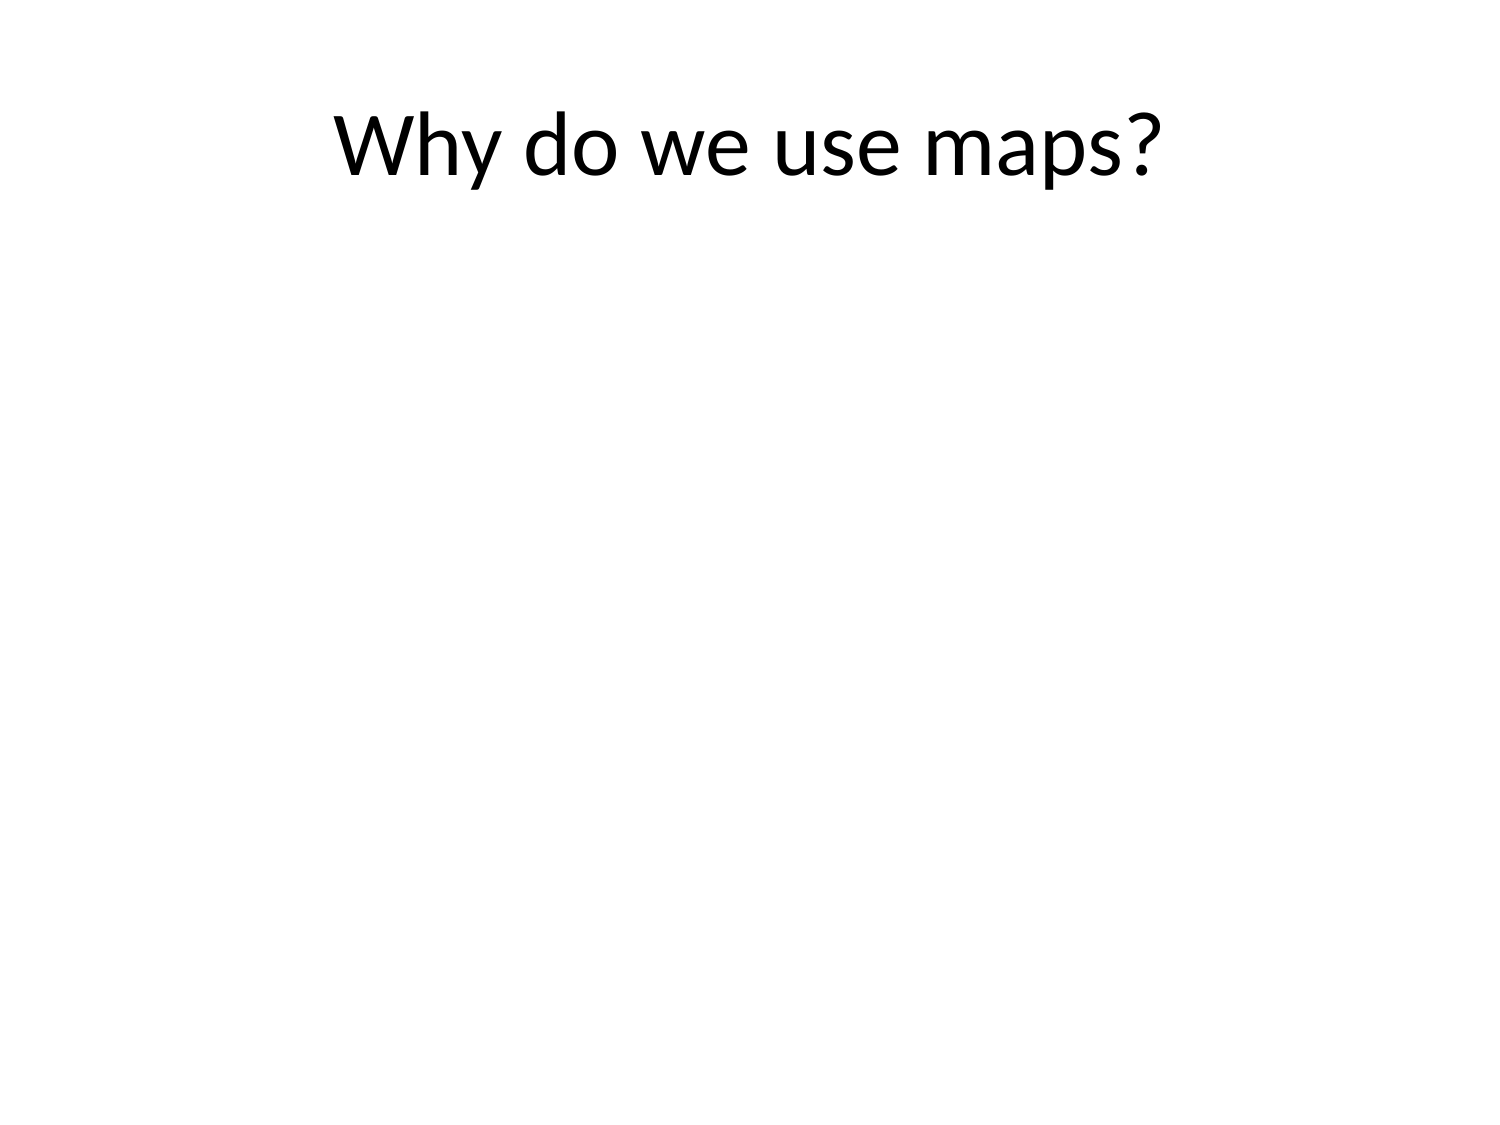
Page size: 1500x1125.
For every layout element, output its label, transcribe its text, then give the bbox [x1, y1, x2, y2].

title Why do we use maps? [75, 45, 1425, 233]
